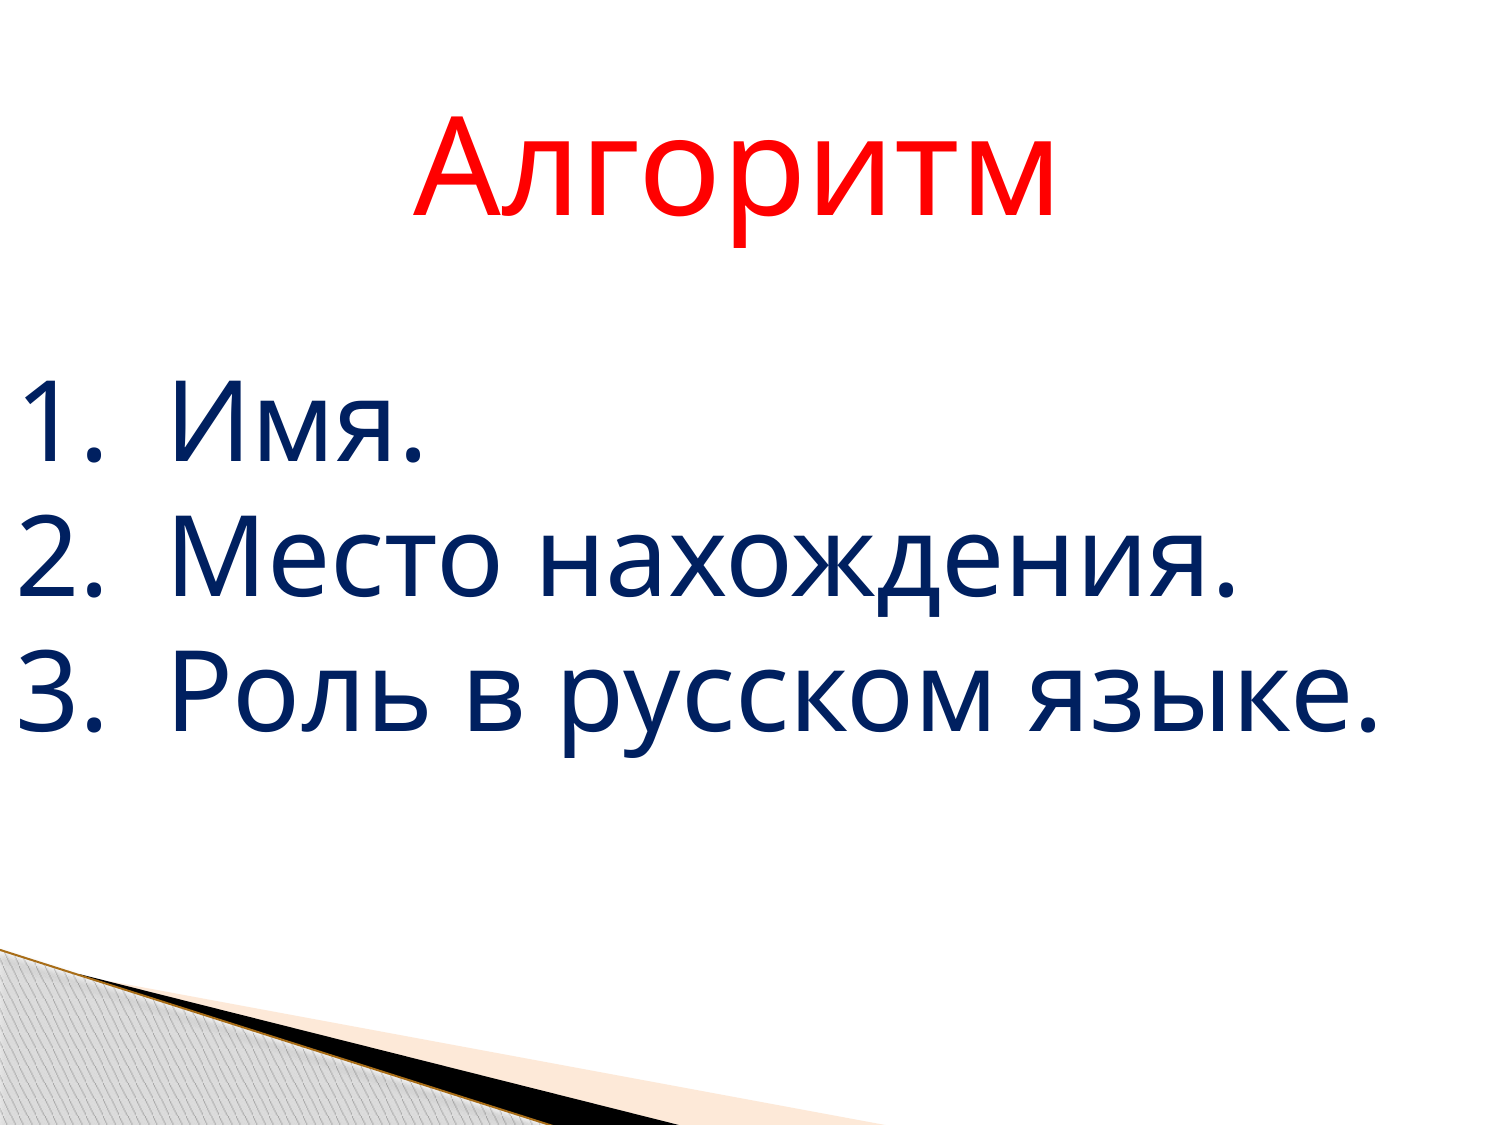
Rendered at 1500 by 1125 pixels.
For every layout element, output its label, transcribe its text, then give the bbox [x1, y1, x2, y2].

text_box Имя. Место нахождения. Роль в русском языке. [0, 341, 1500, 762]
text_box Алгоритм [269, 70, 1207, 250]
